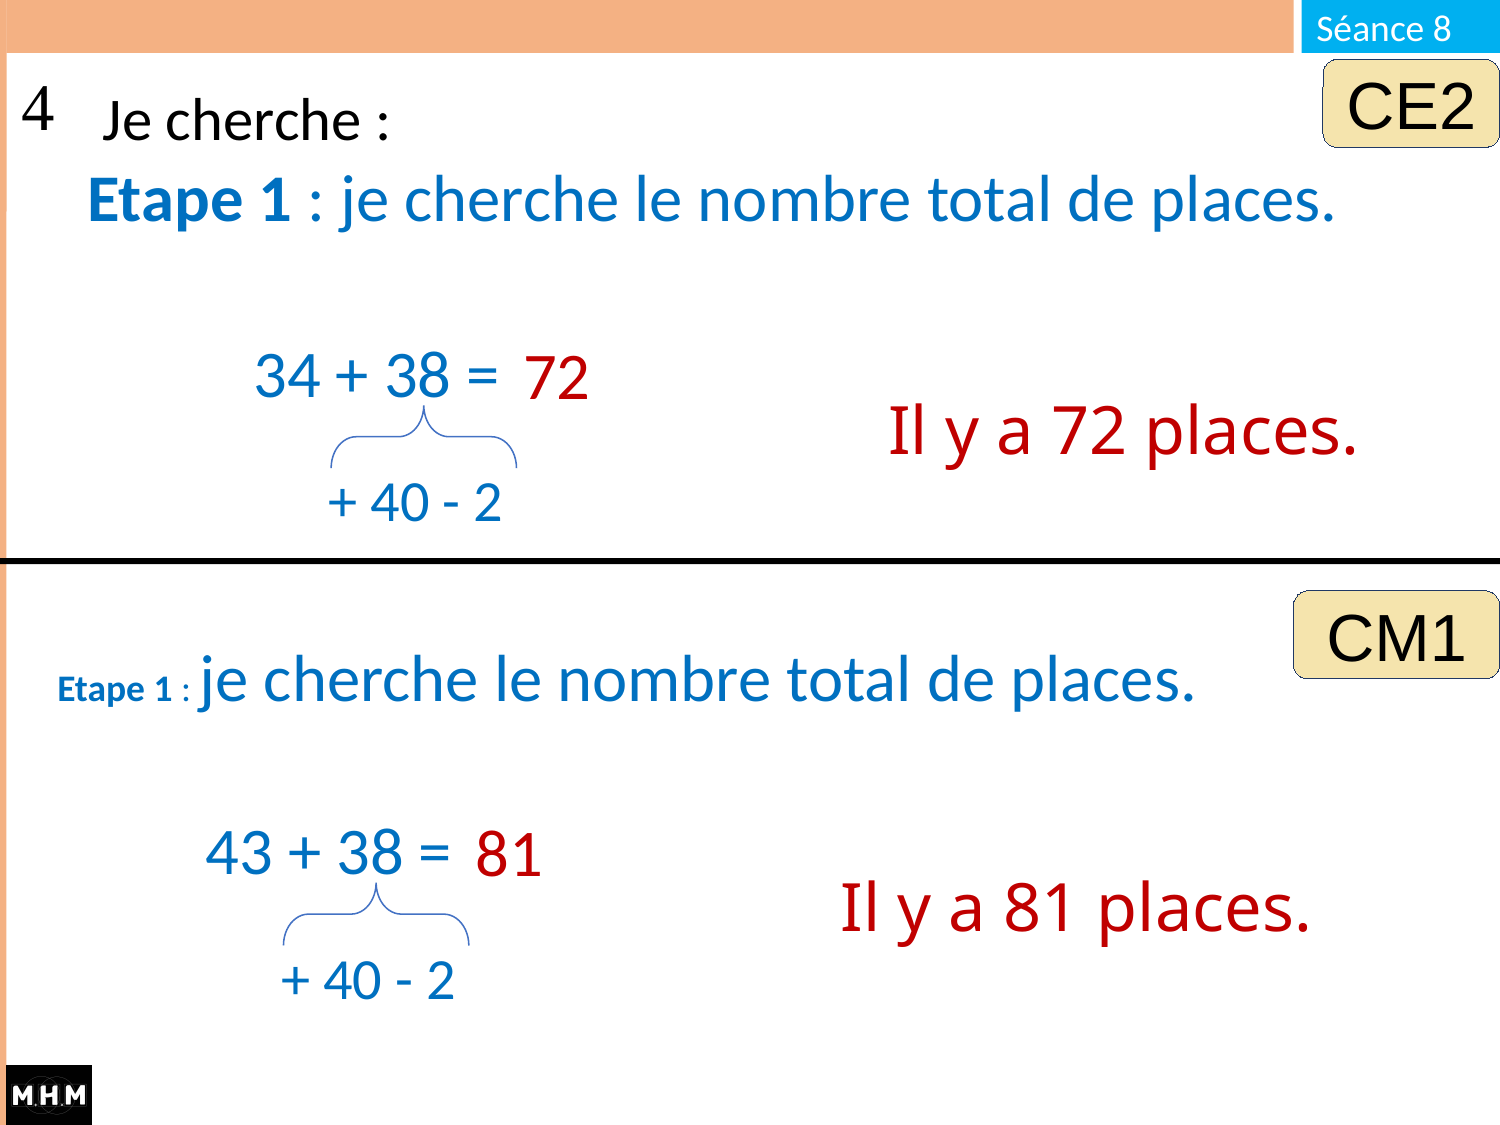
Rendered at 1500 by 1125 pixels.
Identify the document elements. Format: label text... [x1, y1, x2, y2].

text_box 72 [508, 325, 679, 420]
text_box Il y a 81 places. [825, 857, 1398, 953]
text_box CM1 [1293, 590, 1500, 679]
text_box [332, 405, 516, 456]
text_box Etape 1 : je cherche le nombre total de places. [72, 147, 1398, 243]
text_box CE2 [1322, 59, 1500, 148]
text_box Il y a 72 places. [873, 380, 1446, 475]
picture [6, 1065, 92, 1125]
title Je cherche : [88, 35, 1382, 147]
text_box 43 + 38 = [191, 800, 625, 896]
text_box + 40 - 2 [313, 456, 532, 541]
text_box 34 + 38 = [238, 322, 673, 418]
text_box 81 [460, 802, 632, 898]
text_box Etape 1 : je cherche le nombre total de places. [42, 627, 1229, 723]
text_box [284, 882, 468, 933]
text_box + 40 - 2 [266, 933, 485, 1019]
